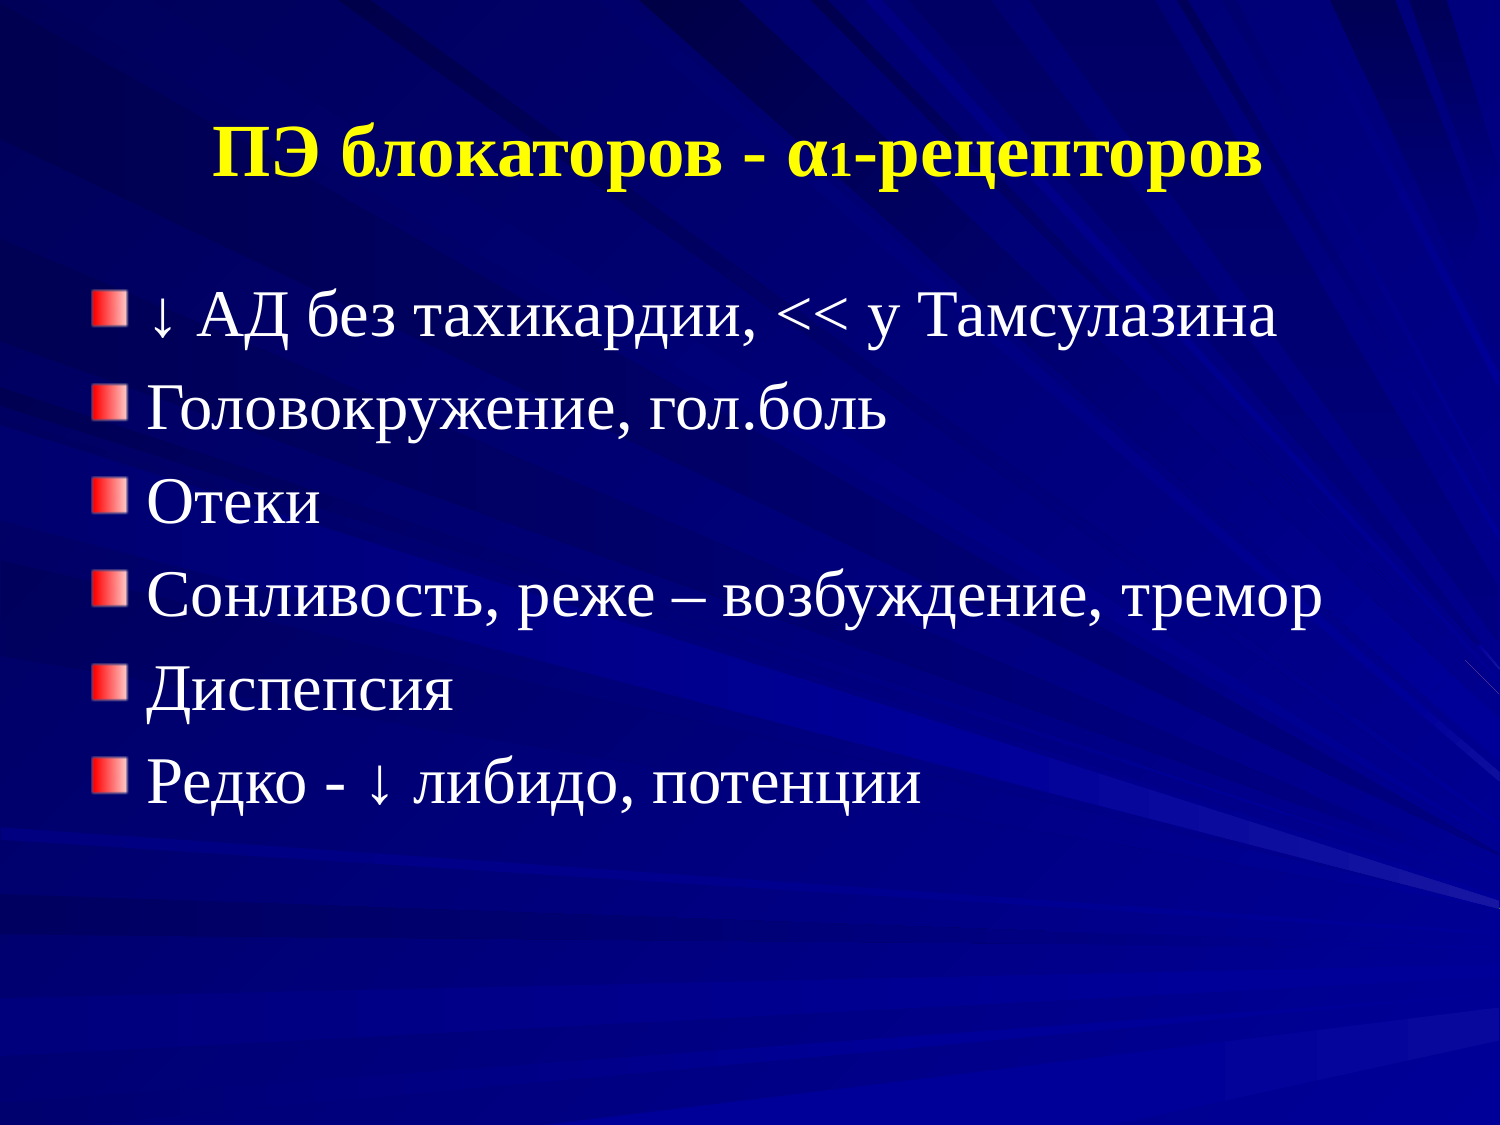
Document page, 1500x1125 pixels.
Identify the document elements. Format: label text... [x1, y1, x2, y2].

picture [90, 288, 132, 331]
title ПЭ блокаторов - α1-рецепторов [74, 45, 1426, 234]
picture [90, 755, 132, 798]
picture [90, 662, 132, 705]
list ↓ АД без тахикардии, << у Тамсулазина Головокружение, гол.боль Отеки Сонливость, реже – возбуждение, тремор Диспепсия Редко - ↓ либидо, потенции [74, 262, 1426, 1006]
picture [90, 475, 132, 518]
picture [90, 568, 132, 611]
picture [90, 382, 132, 425]
